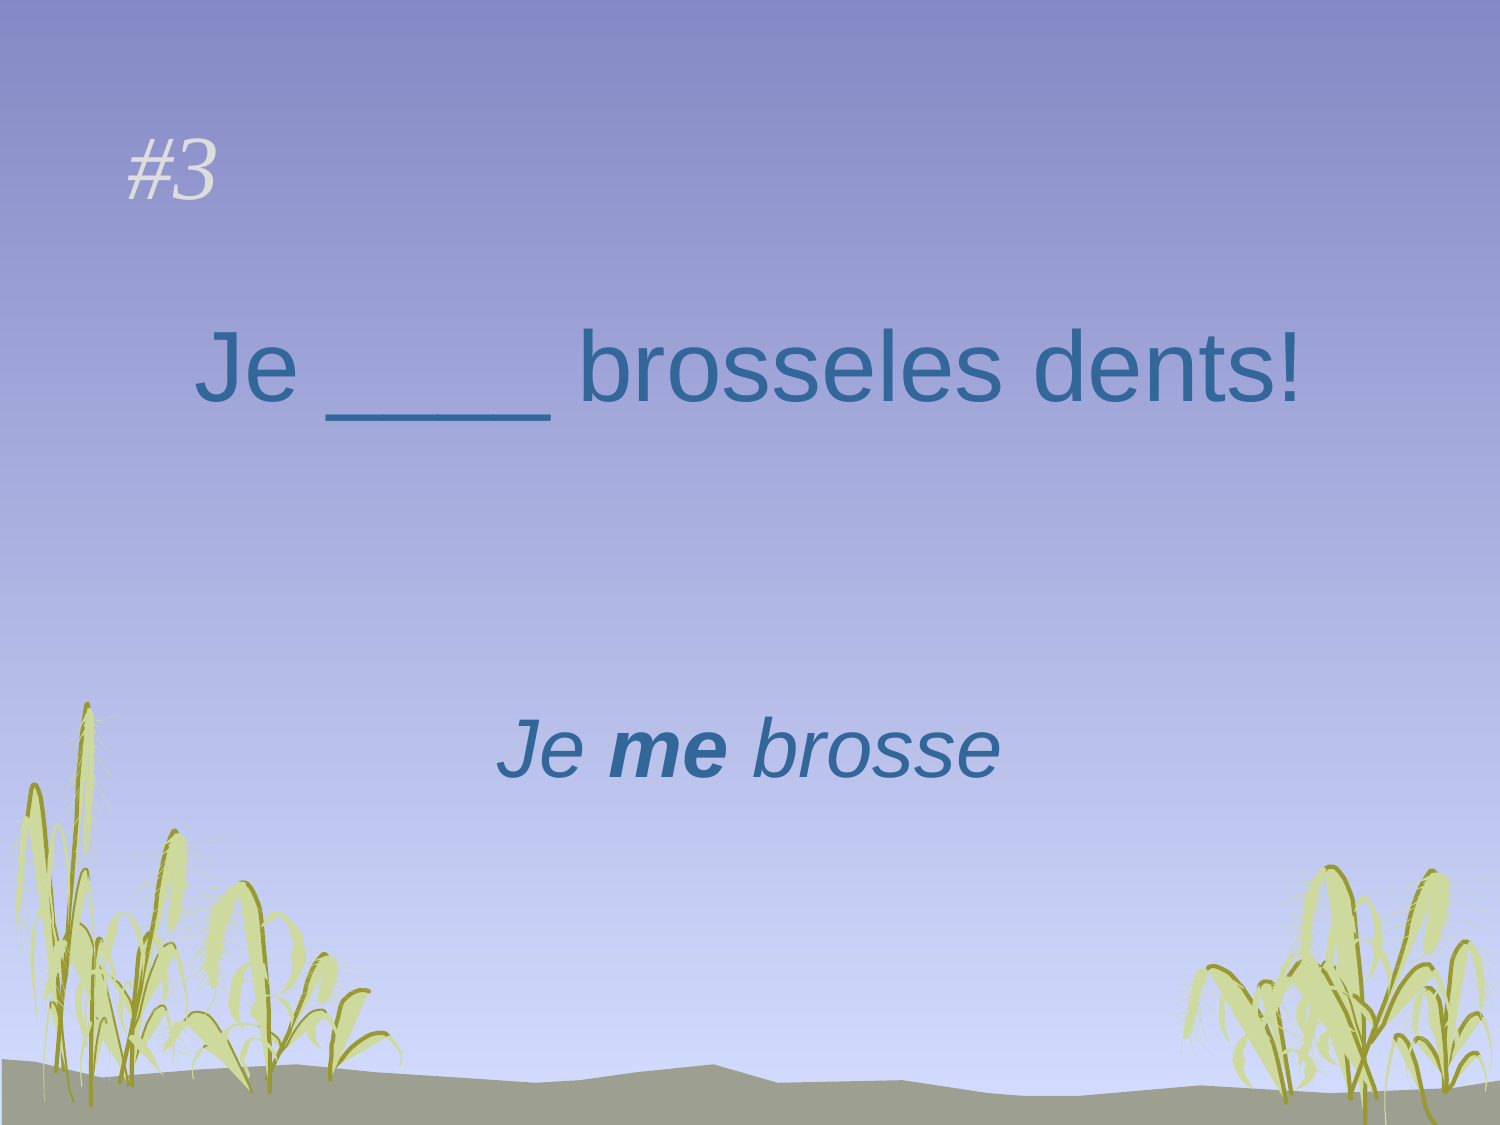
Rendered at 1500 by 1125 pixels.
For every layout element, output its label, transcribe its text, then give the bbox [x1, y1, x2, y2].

list Je ____ brosseles dents! Je me brosse [112, 293, 1388, 969]
title #3 [112, 68, 1388, 257]
